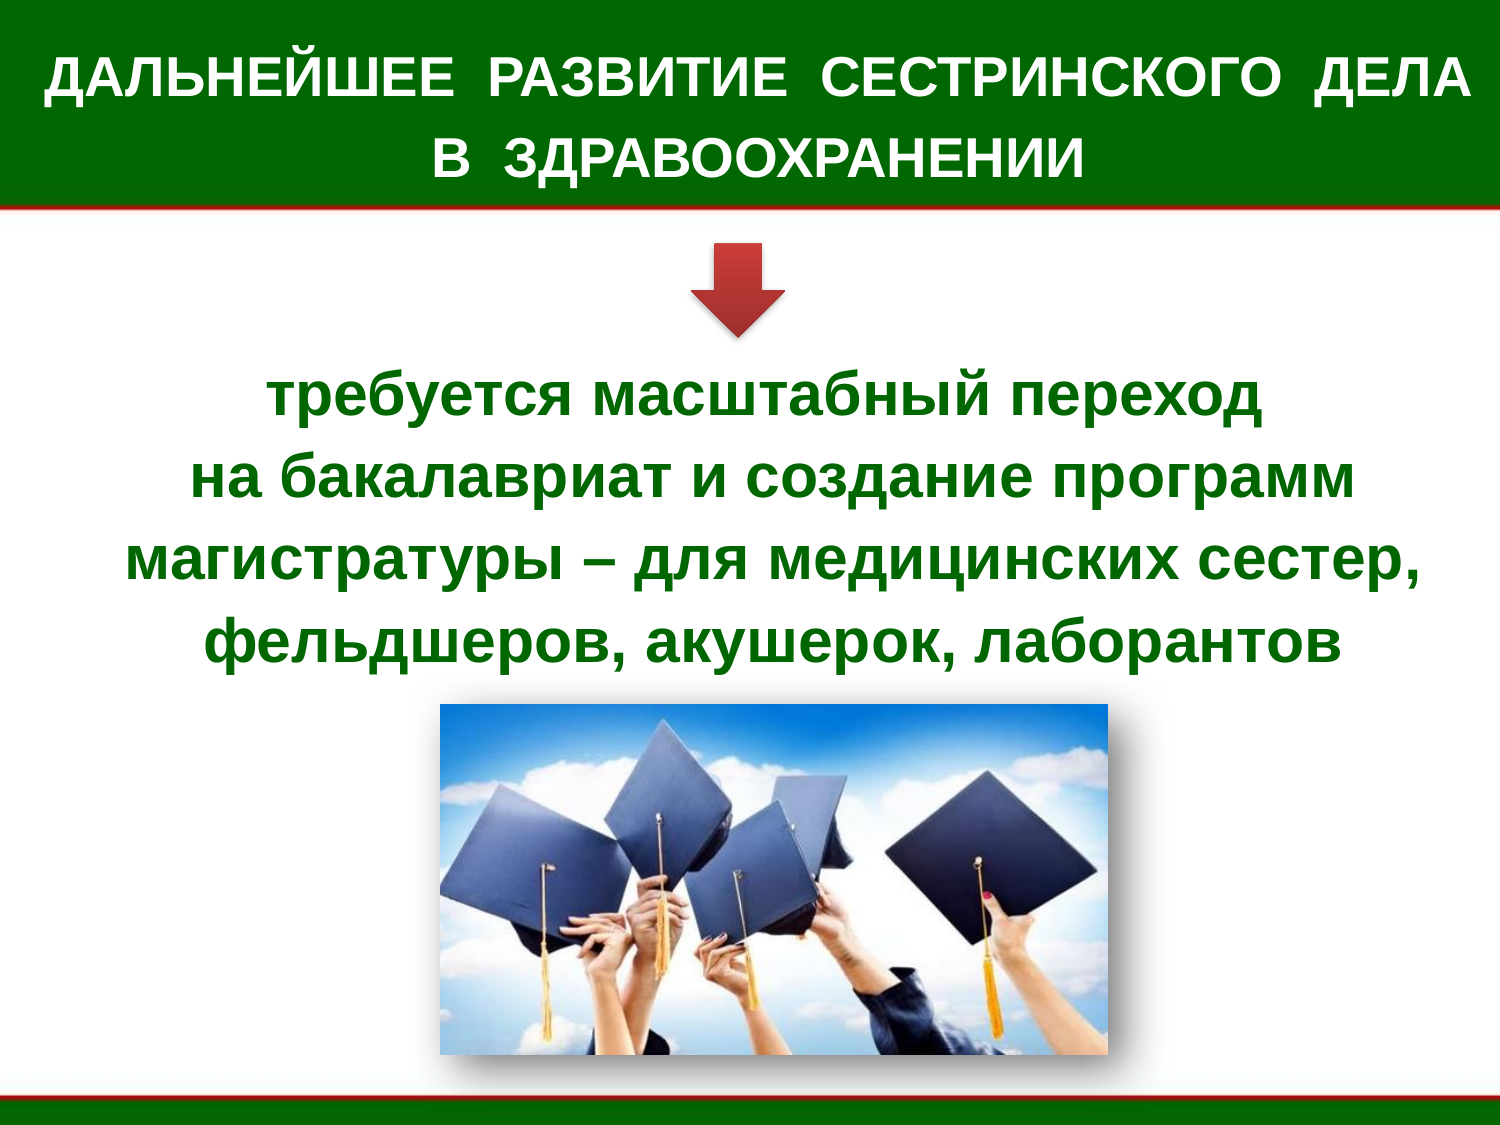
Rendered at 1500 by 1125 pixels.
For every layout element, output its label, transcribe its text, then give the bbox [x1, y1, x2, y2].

picture [0, 0, 1500, 1125]
text_box требуется масштабный переход на бакалавриат и создание программ магистратуры – для медицинских сестер, фельдшеров, акушерок, лаборантов [76, 338, 1471, 683]
text_box [690, 243, 786, 338]
text_box ДАЛЬНЕЙШЕЕ РАЗВИТИЕ СЕСТРИНСКОГО ДЕЛА В ЗДРАВООХРАНЕНИИ [17, 19, 1500, 196]
